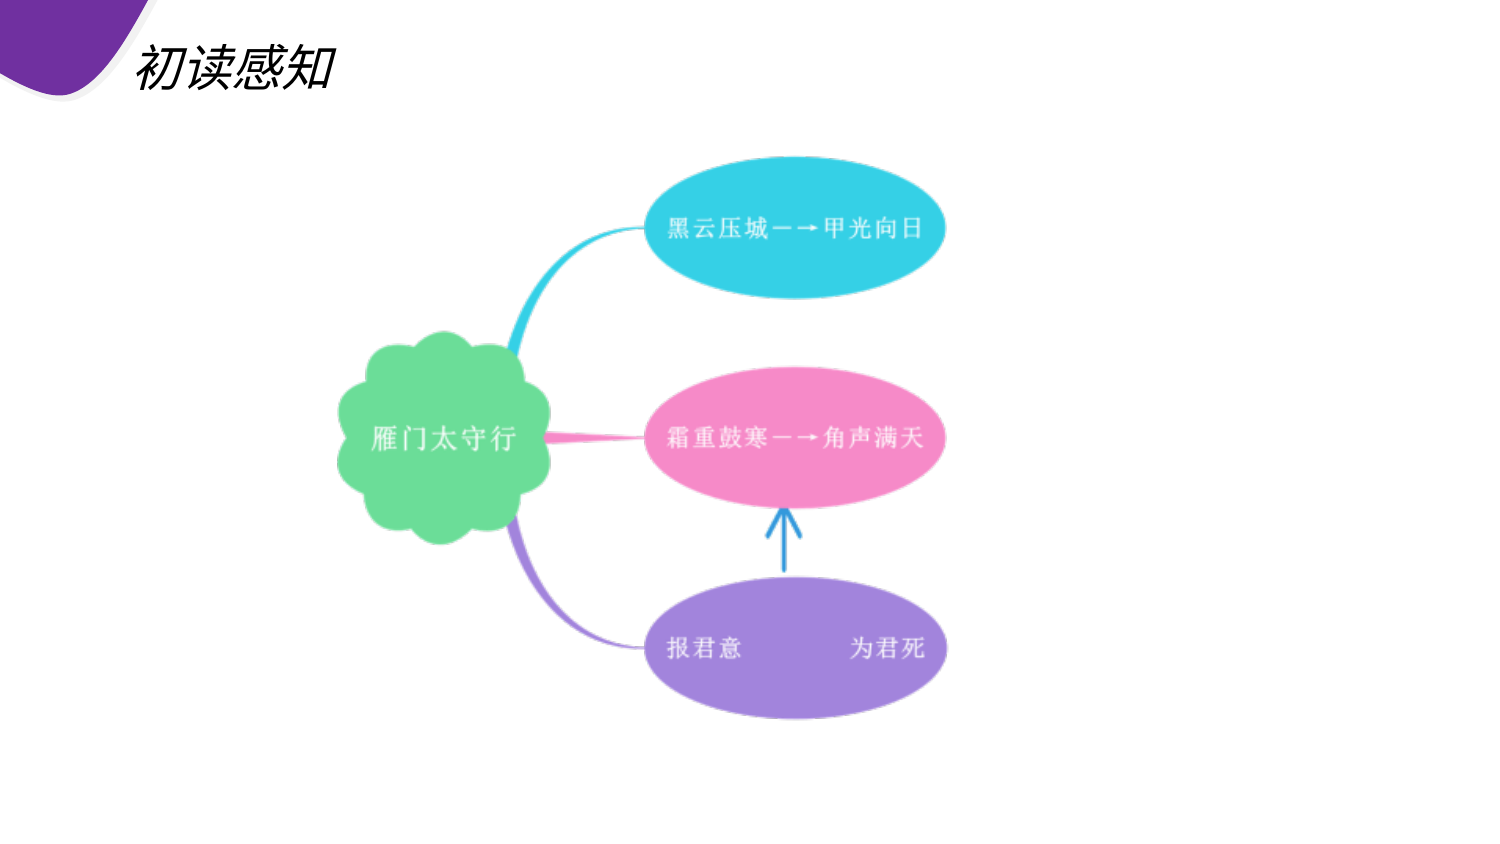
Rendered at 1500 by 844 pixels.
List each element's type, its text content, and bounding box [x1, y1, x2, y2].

picture [336, 154, 950, 722]
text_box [0, 0, 158, 102]
text_box 初读感知 [158, 30, 397, 102]
